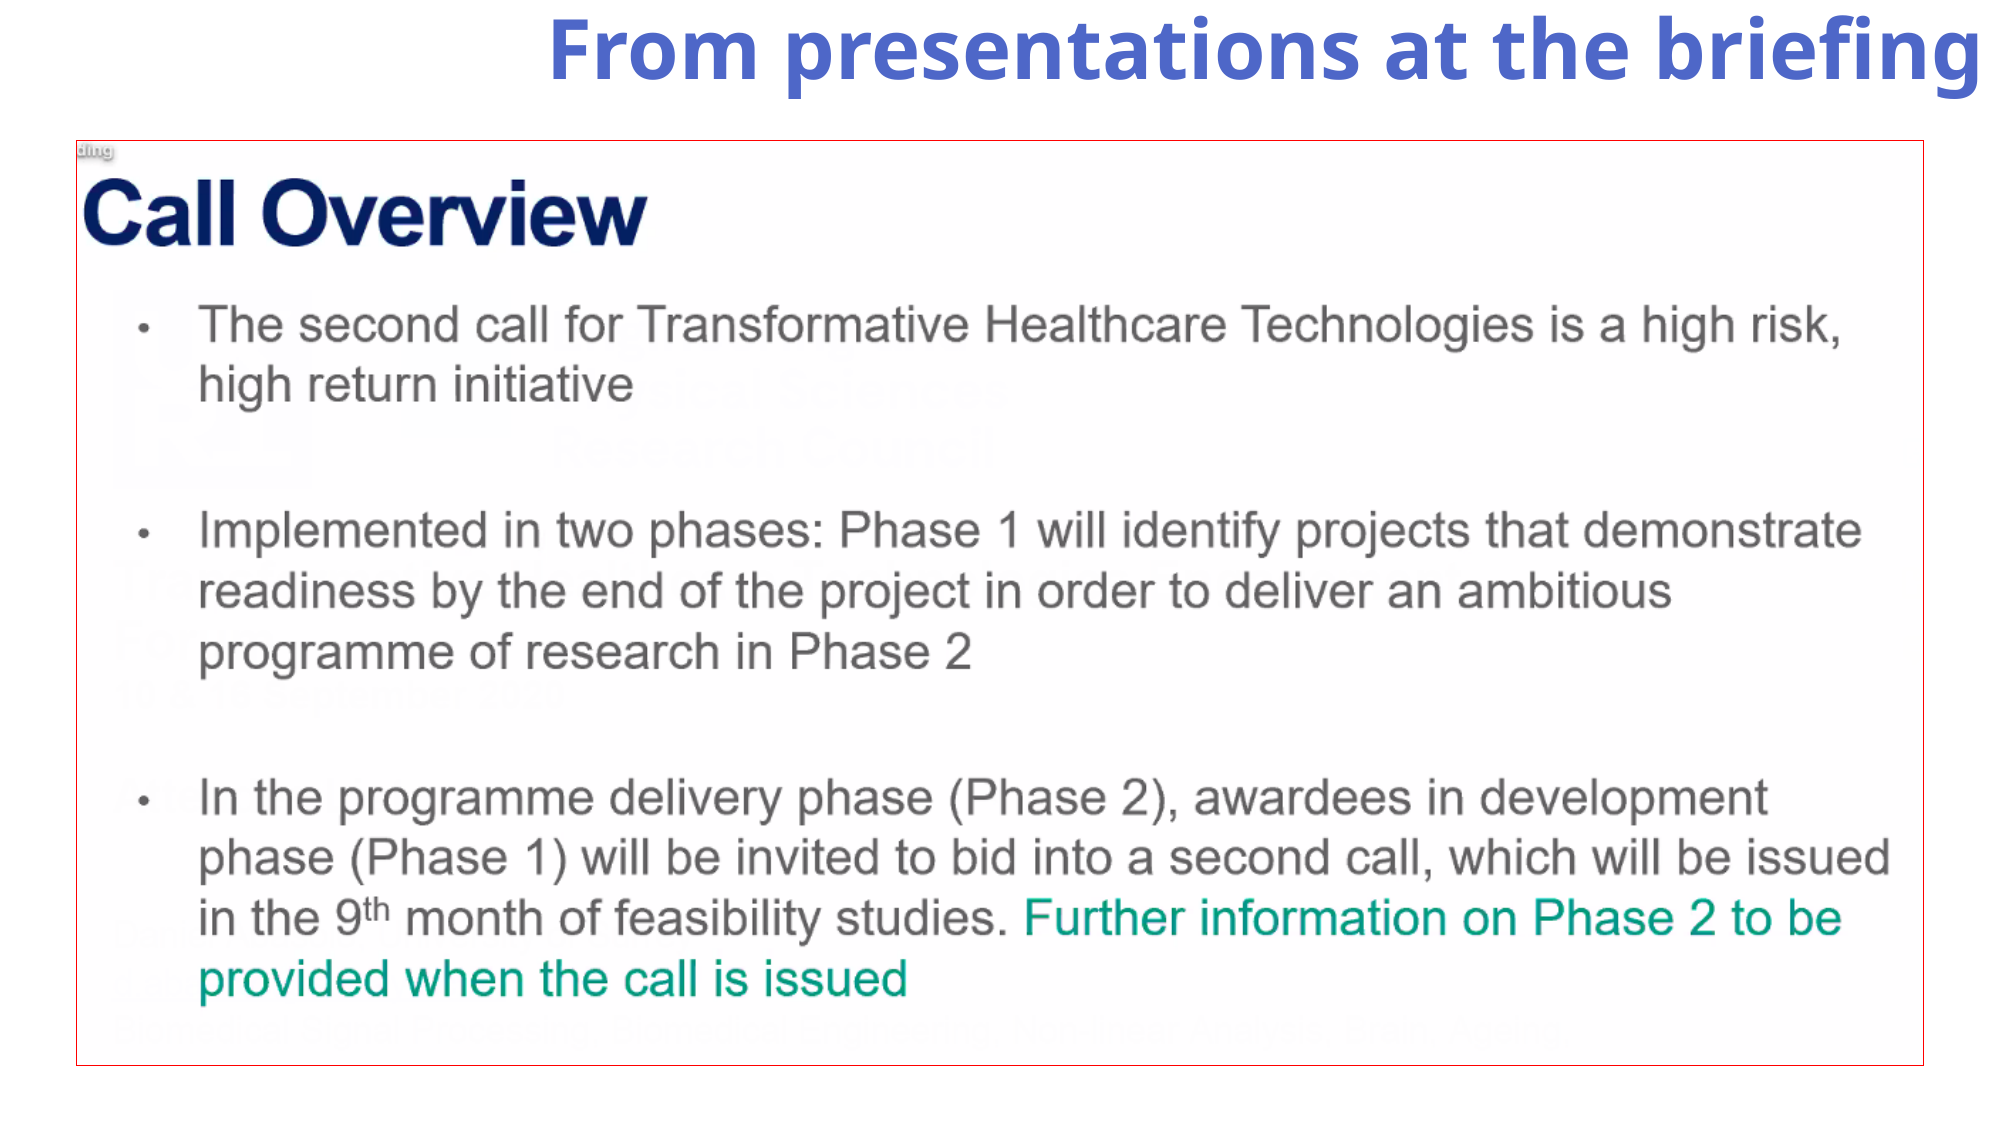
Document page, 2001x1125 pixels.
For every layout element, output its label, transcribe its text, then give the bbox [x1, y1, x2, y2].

title From presentations at the briefing [0, 0, 2000, 105]
picture [76, 140, 1924, 1066]
